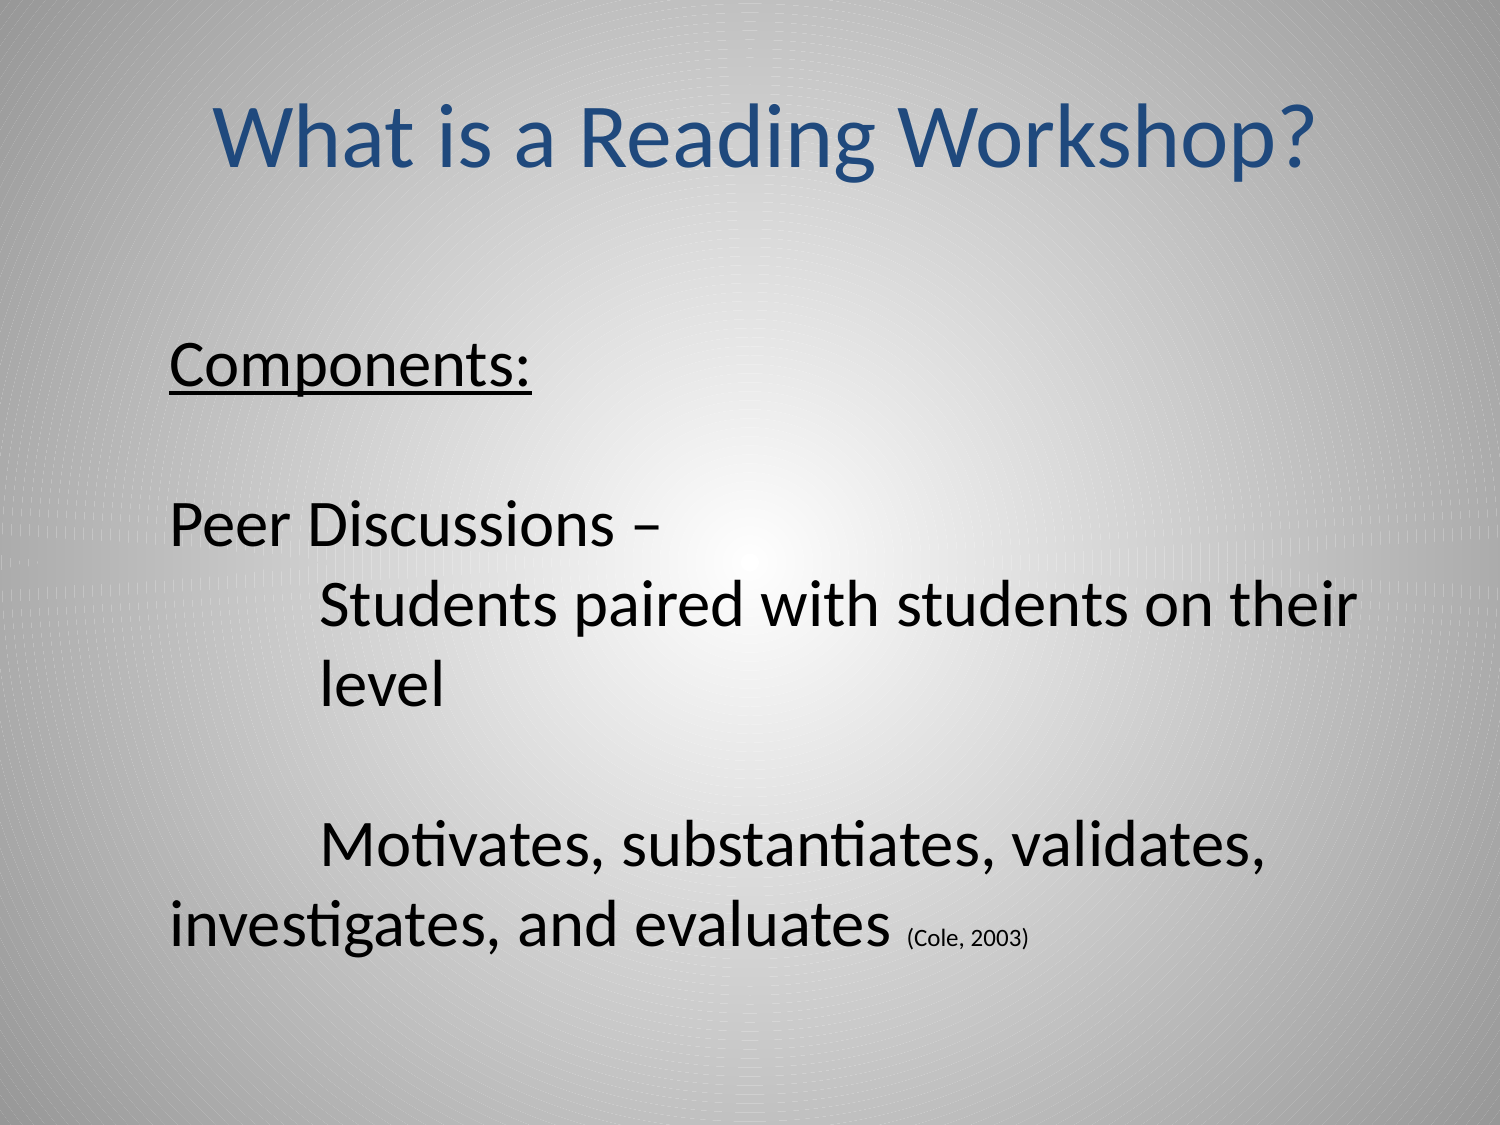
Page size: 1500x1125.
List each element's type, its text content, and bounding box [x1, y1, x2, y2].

text_box What is a Reading Workshop? [129, 37, 1405, 225]
text_box Components: Peer Discussions – Students paired with students on their level Motivates, substantiates, validates, investigates, and evaluates (Cole, 2003) [154, 312, 1430, 1072]
